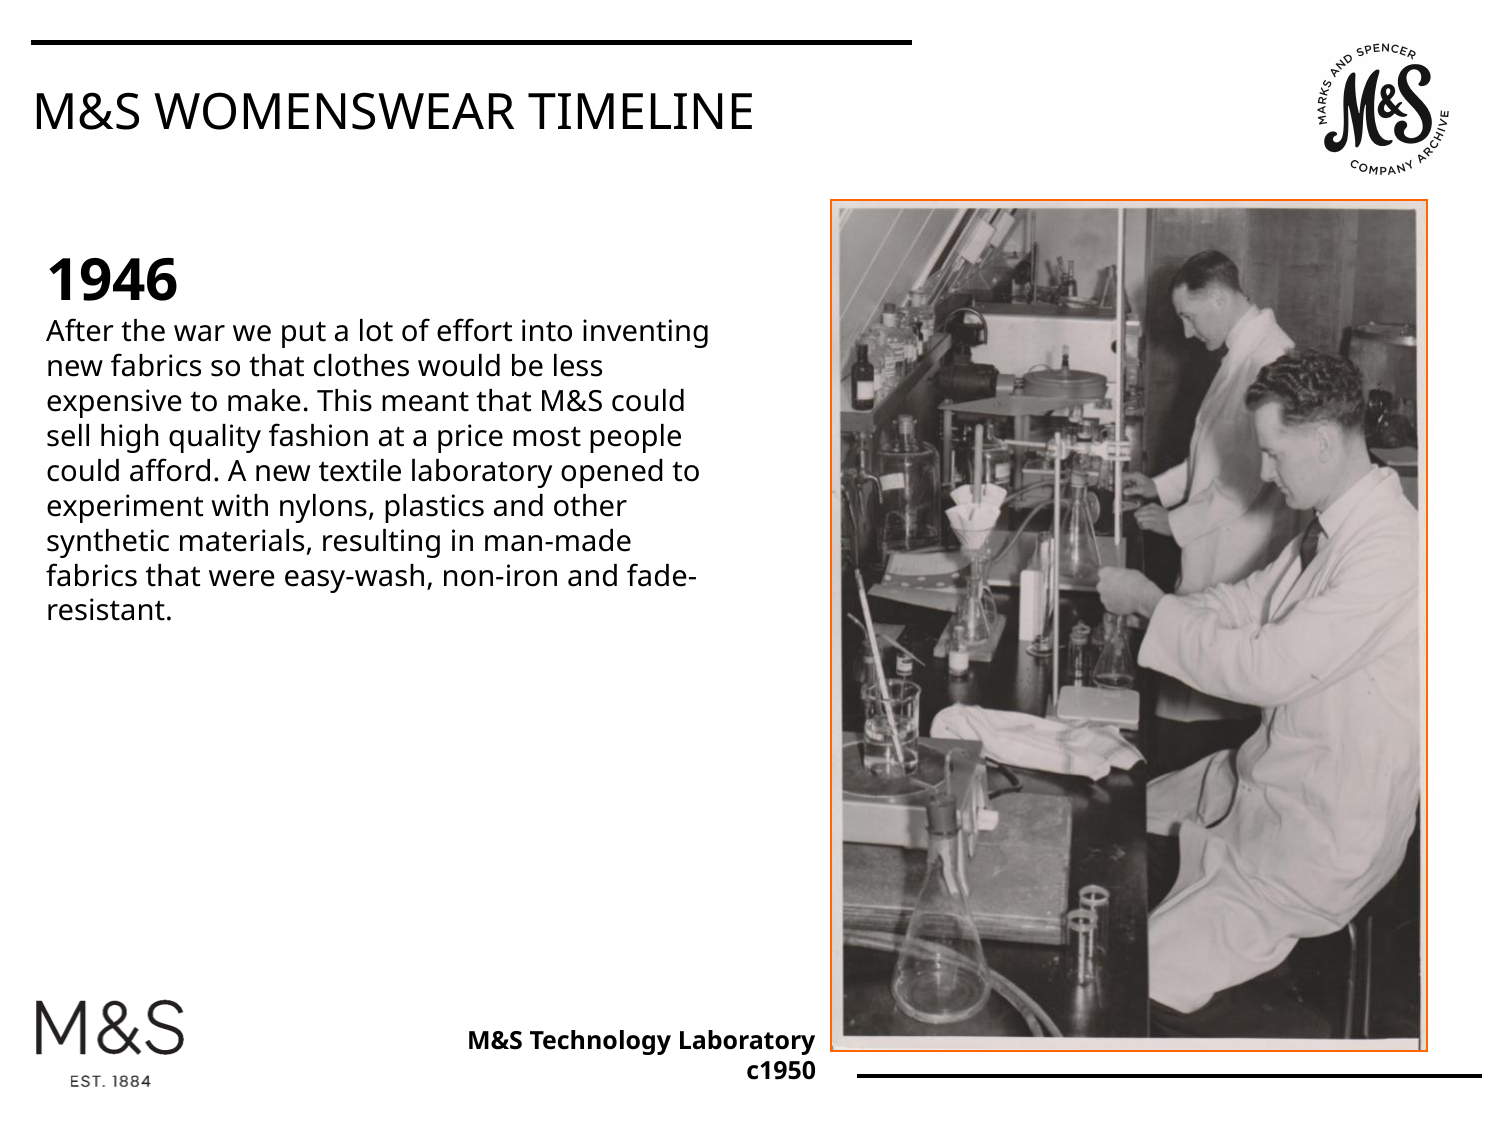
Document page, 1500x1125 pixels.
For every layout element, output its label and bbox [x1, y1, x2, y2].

text_box [17, 42, 1483, 1092]
